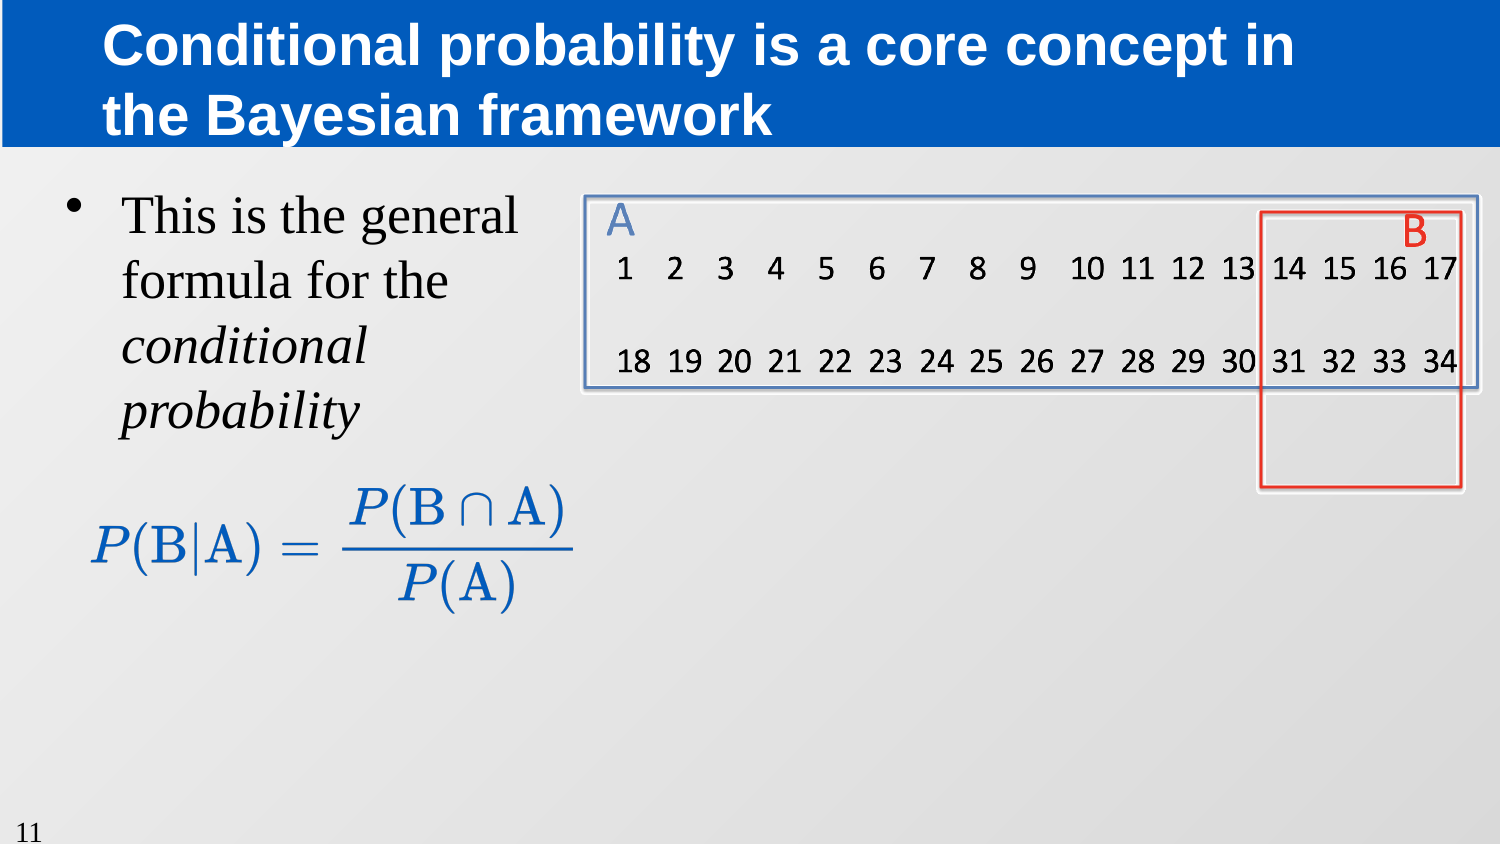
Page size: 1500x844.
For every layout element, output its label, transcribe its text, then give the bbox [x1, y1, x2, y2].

title Conditional probability is a core concept in the Bayesian framework [87, 0, 1363, 147]
list This is the general formula for the conditional probability [49, 171, 551, 844]
picture [88, 171, 1497, 614]
slide_number 11 [0, 806, 49, 844]
